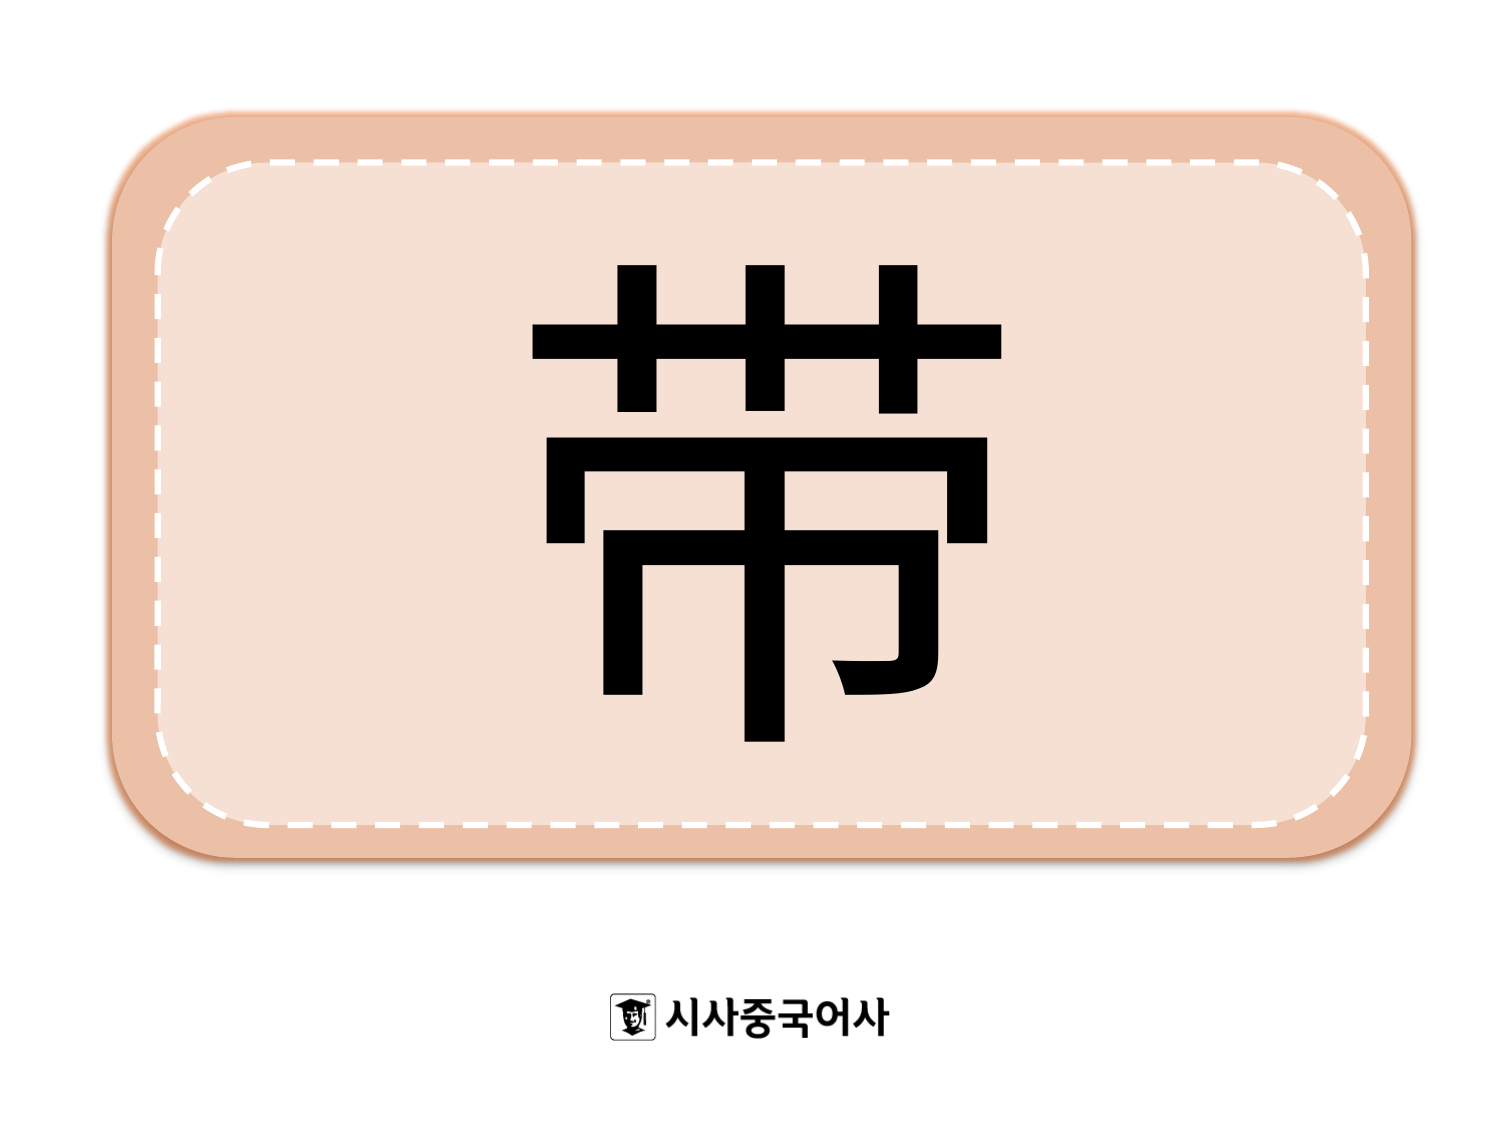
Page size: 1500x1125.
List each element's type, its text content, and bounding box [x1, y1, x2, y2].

picture [602, 987, 898, 1047]
text_box 带 [162, 160, 1371, 824]
